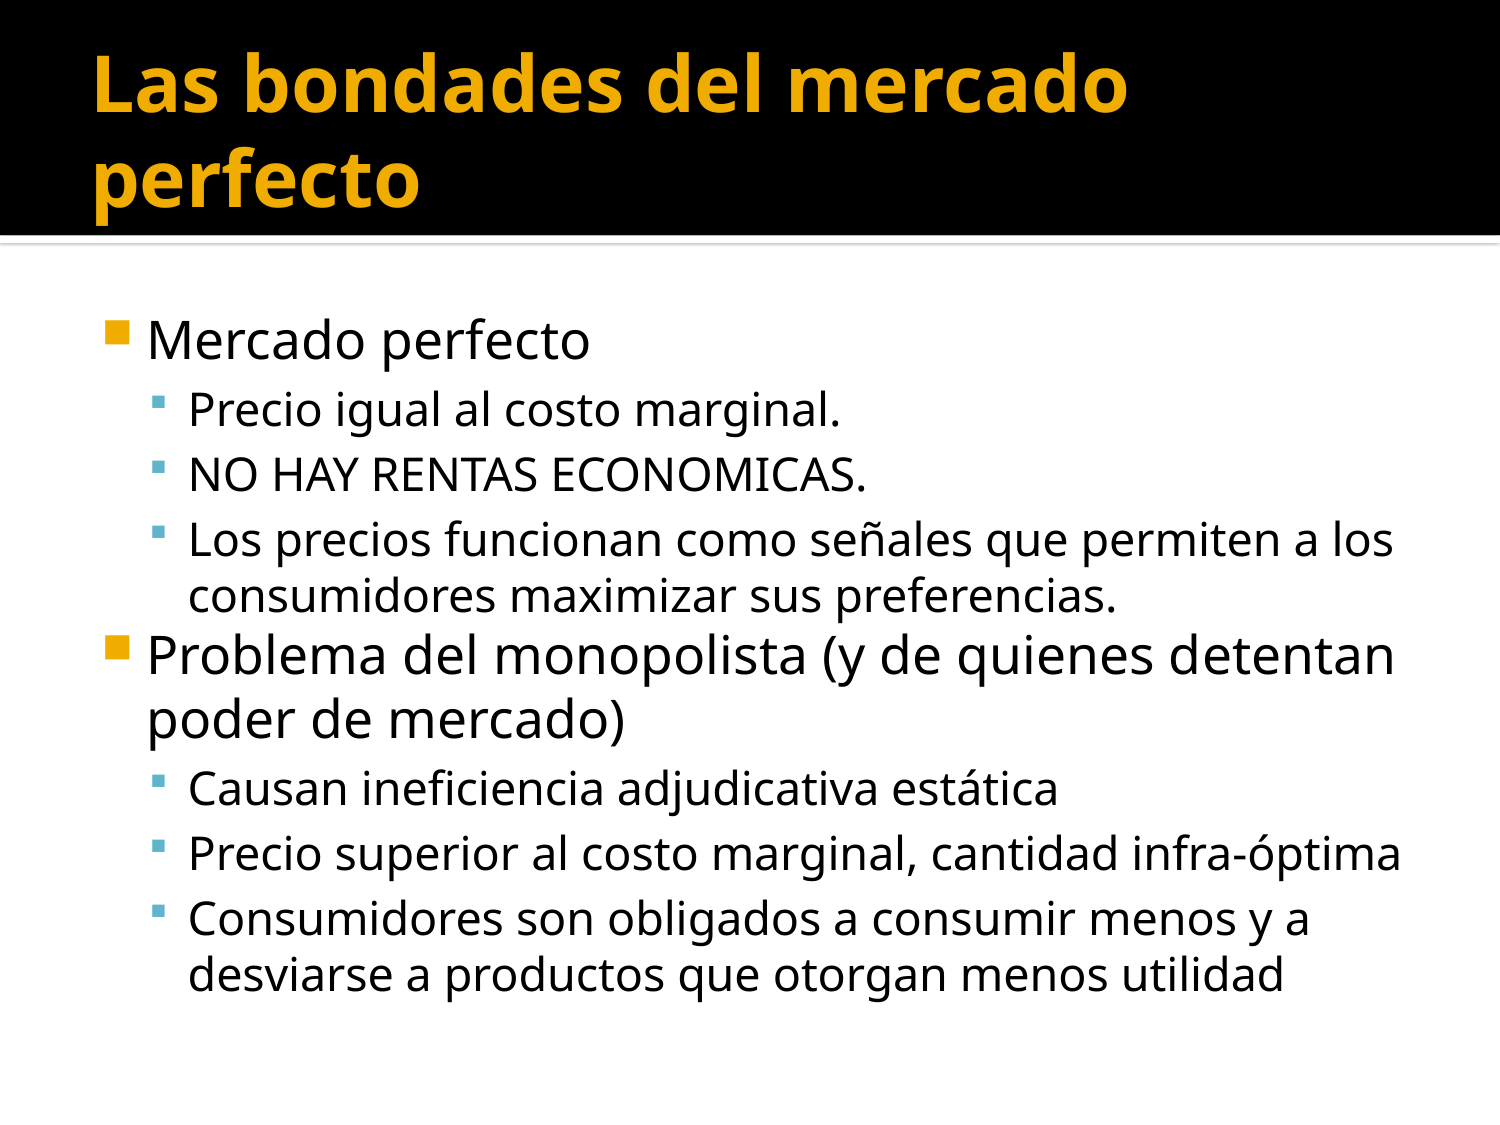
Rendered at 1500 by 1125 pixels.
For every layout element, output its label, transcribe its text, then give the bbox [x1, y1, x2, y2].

list Mercado perfecto Precio igual al costo marginal. NO HAY RENTAS ECONOMICAS. Los precios funcionan como señales que permiten a los consumidores maximizar sus preferencias. Problema del monopolista (y de quienes detentan poder de mercado) Causan ineficiencia adjudicativa estática Precio superior al costo marginal, cantidad infra-óptima Consumidores son obligados a consumir menos y a desviarse a productos que otorgan menos utilidad [75, 291, 1425, 1050]
title Las bondades del mercado perfecto [75, 25, 1425, 231]
